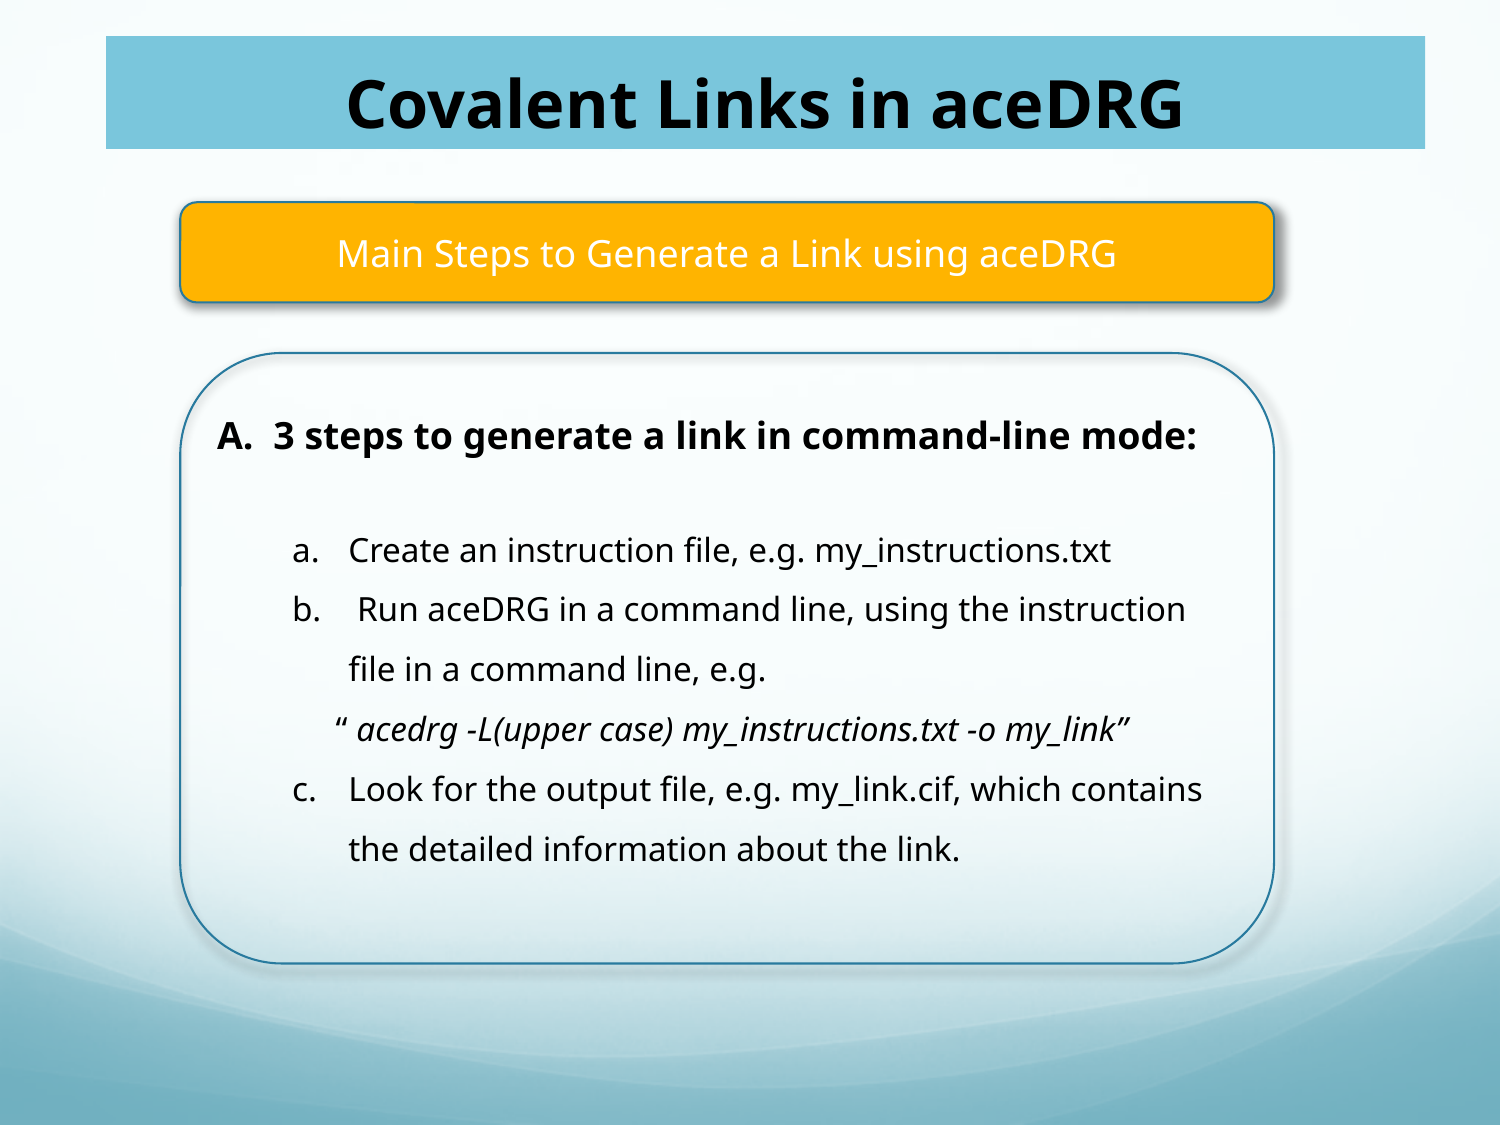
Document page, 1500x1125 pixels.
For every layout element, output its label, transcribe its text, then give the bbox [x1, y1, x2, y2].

text_box [179, 351, 1276, 965]
text_box 3 steps to generate a link in command-line mode: Create an instruction file, e.g. my_instructions.txt Run aceDRG in a command line, using the instruction file in a command line, e.g. “ acedrg -L(upper case) my_instructions.txt -o my_link” Look for the output file, e.g. my_link.cif, which contains the detailed information about the link. [202, 404, 1248, 921]
text_box Main Steps to Generate a Link using aceDRG [179, 201, 1276, 304]
text_box Covalent Links in aceDRG [106, 36, 1426, 149]
